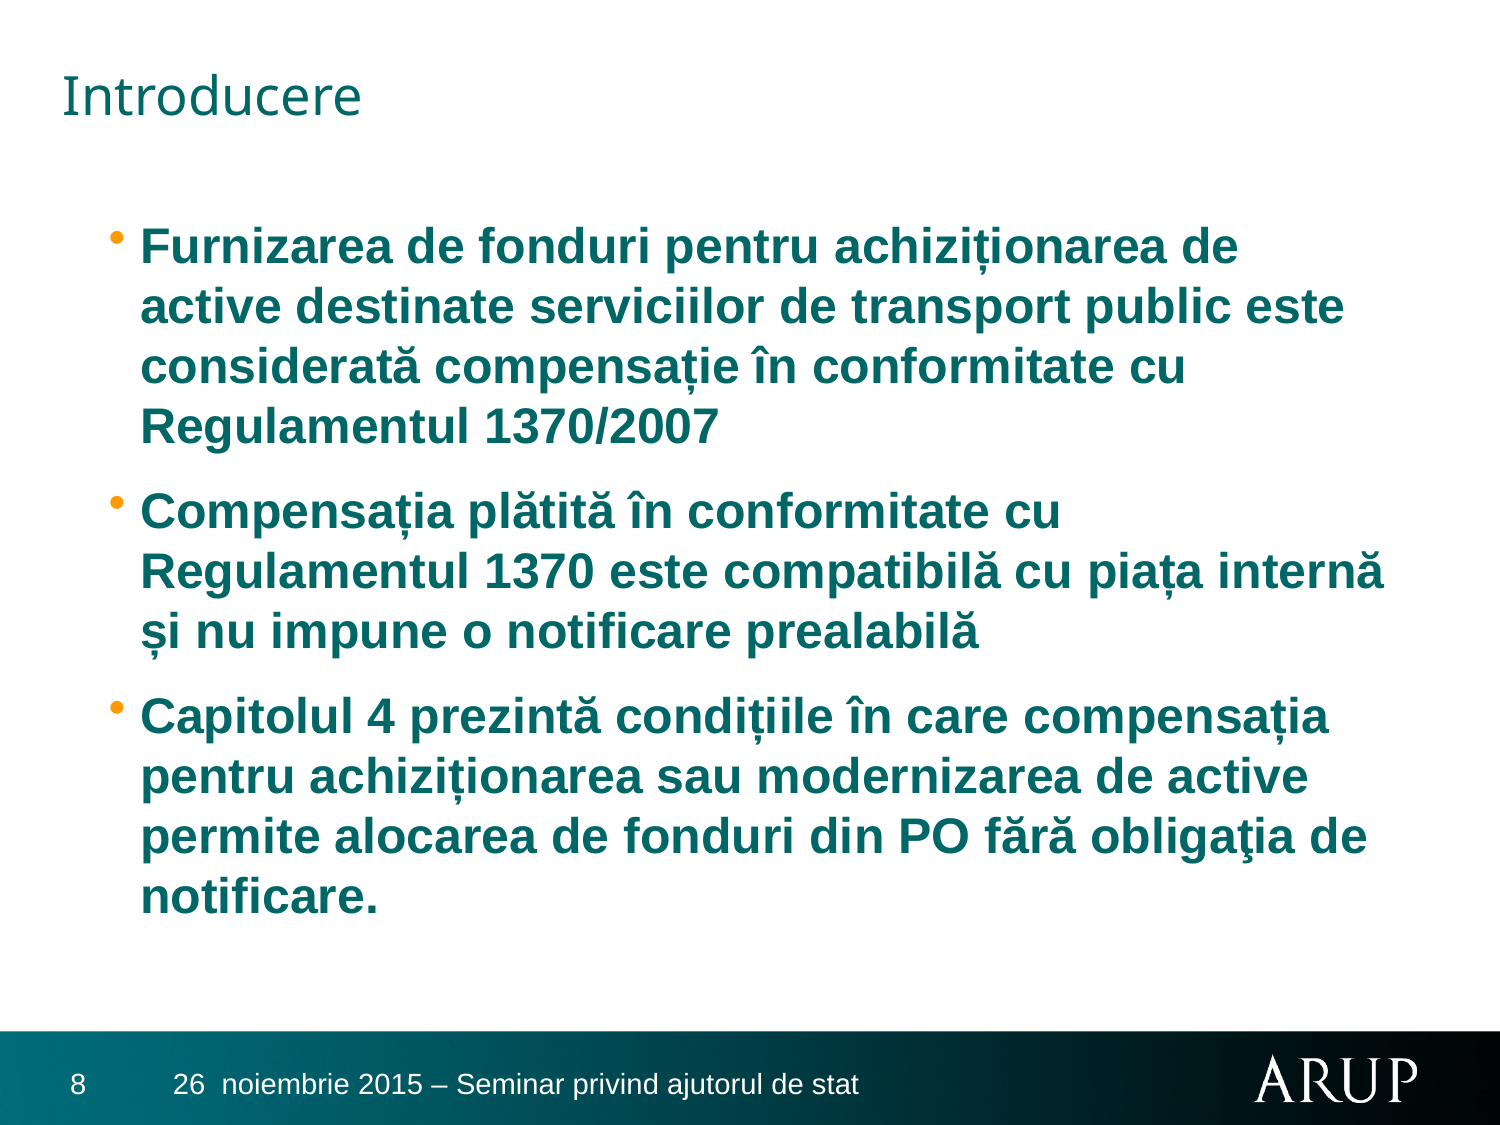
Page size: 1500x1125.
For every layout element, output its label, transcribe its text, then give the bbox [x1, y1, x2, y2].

title Introducere [63, 61, 1437, 127]
slide_number 8 [55, 1057, 158, 1118]
list Furnizarea de fonduri pentru achiziționarea de active destinate serviciilor de transport public este considerată compensație în conformitate cu Regulamentul 1370/2007 Compensația plătită în conformitate cu Regulamentul 1370 este compatibilă cu piața internă și nu impune o notificare prealabilă Capitolul 4 prezintă condițiile în care compensația pentru achiziționarea sau modernizarea de active permite alocarea de fonduri din PO fără obligaţia de notificare. [108, 213, 1390, 941]
footer 26 noiembrie 2015 – Seminar privind ajutorul de stat [158, 1057, 1199, 1118]
picture [0, 1030, 1500, 1125]
